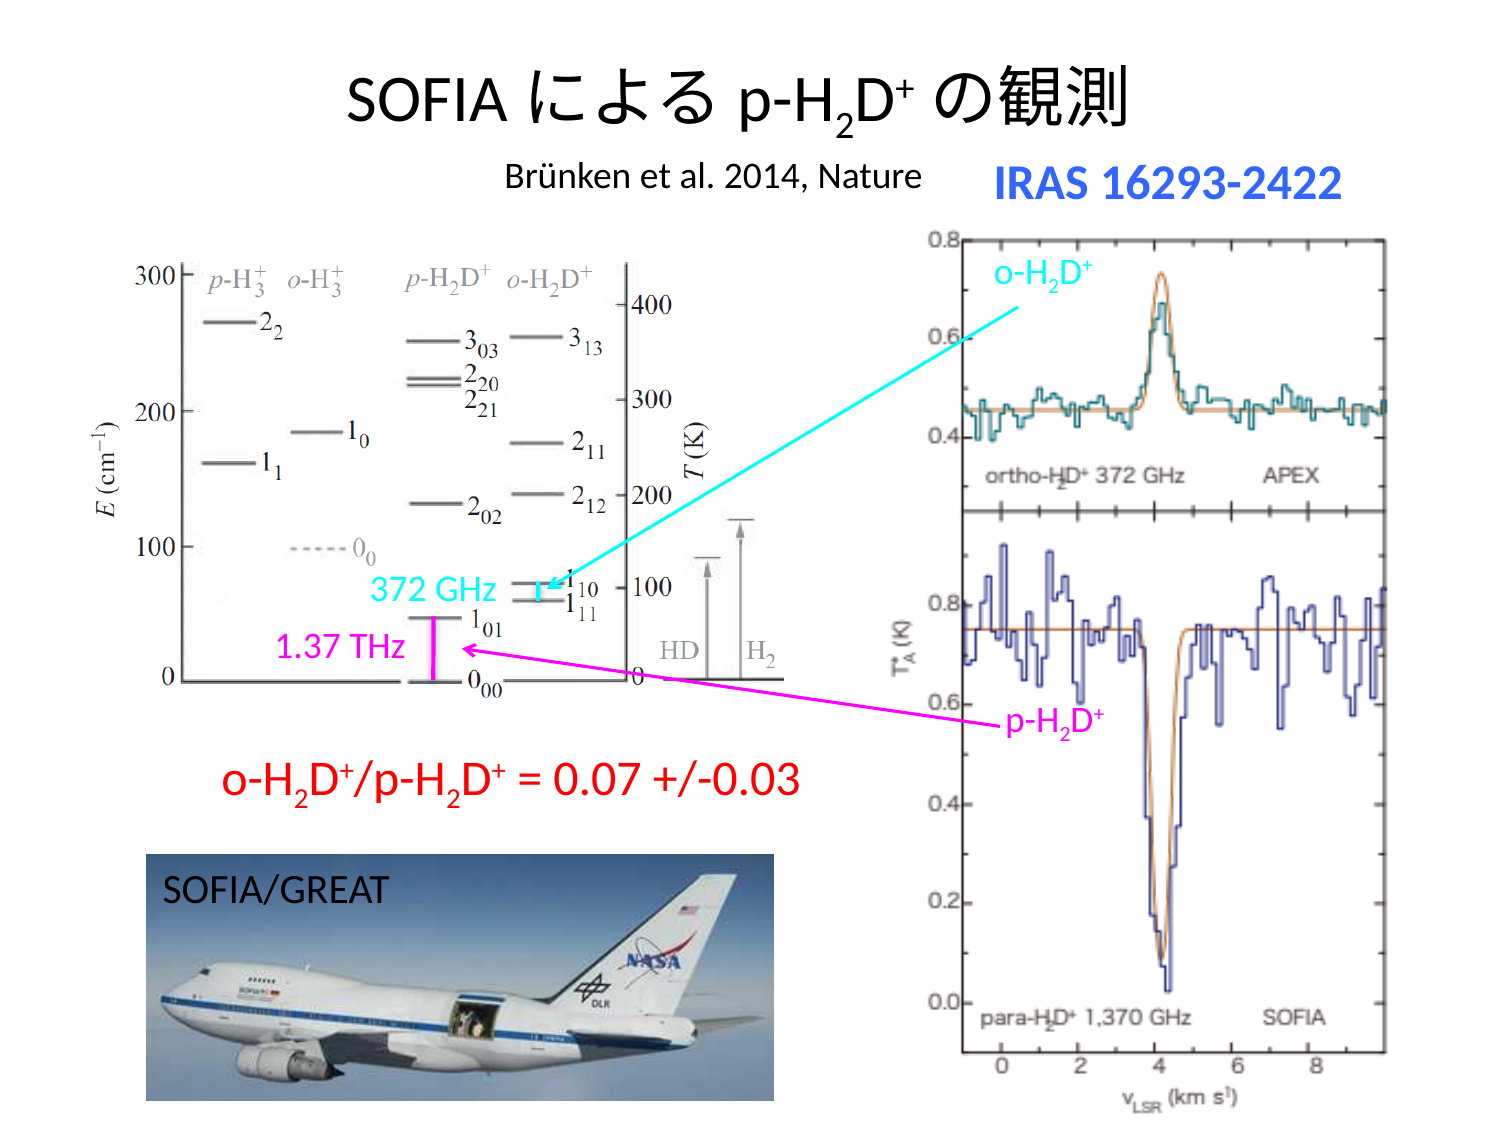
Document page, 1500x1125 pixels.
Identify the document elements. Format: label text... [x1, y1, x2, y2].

picture [146, 853, 774, 1101]
text_box Brünken et al. 2014, Nature [489, 143, 938, 204]
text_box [546, 306, 1019, 590]
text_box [461, 648, 1001, 727]
picture [875, 217, 1399, 1114]
text_box o-H2D+/p-H2D+ = 0.07 +/-0.03 [206, 738, 816, 822]
text_box SOFIAによるp-H2D+の観測 [331, 47, 1146, 154]
text_box IRAS 16293-2422 [978, 142, 1358, 216]
picture [58, 243, 805, 708]
